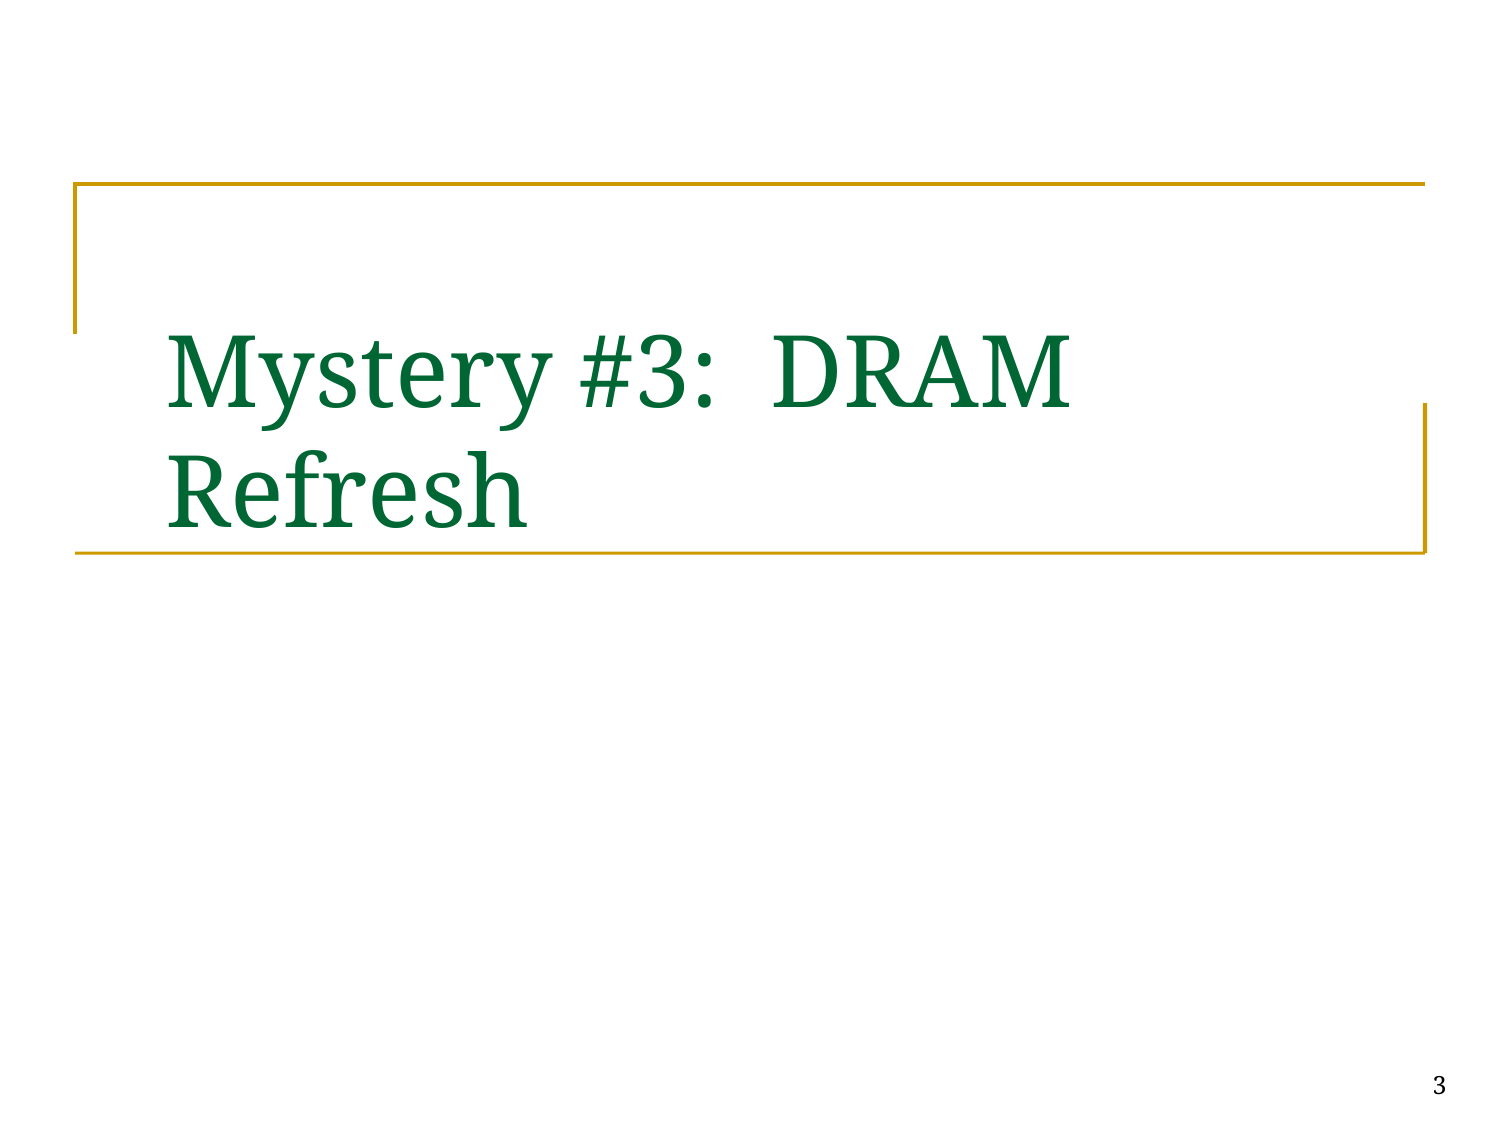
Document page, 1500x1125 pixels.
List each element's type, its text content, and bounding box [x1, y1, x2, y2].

title Mystery #3: DRAM Refresh [150, 299, 1450, 588]
slide_number 3 [1111, 1036, 1462, 1112]
